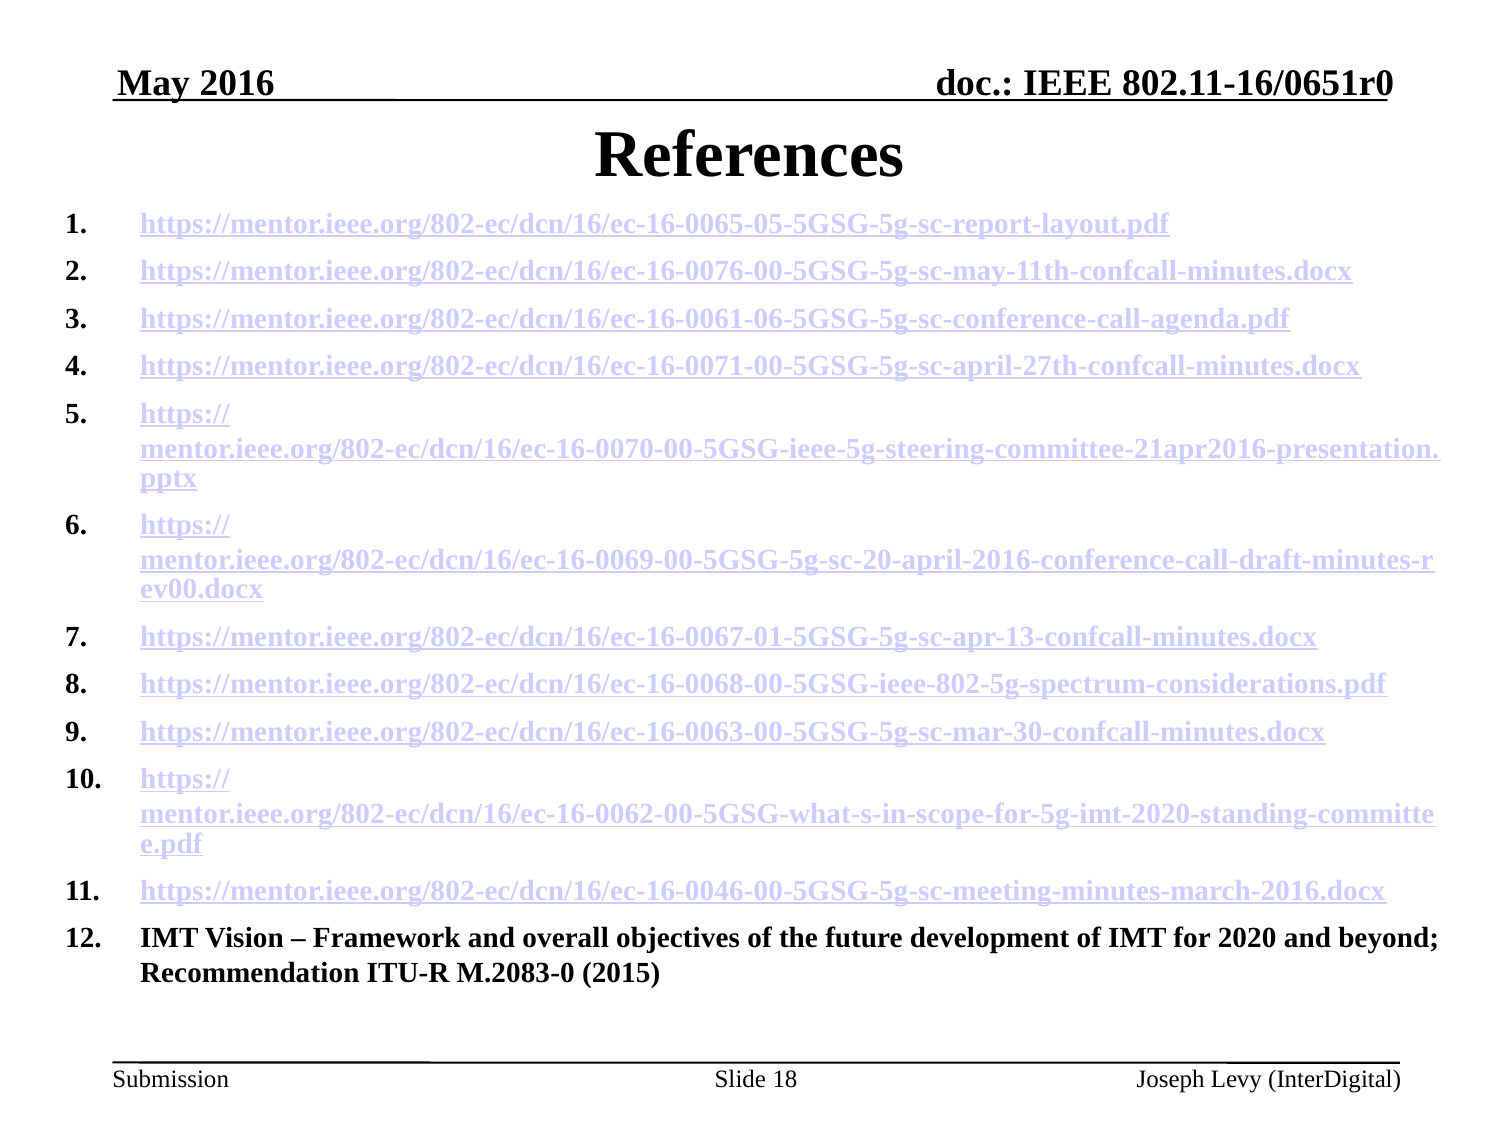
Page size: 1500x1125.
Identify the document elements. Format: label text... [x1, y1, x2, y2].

list https://mentor.ieee.org/802-ec/dcn/16/ec-16-0065-05-5GSG-5g-sc-report-layout.pdf https://mentor.ieee.org/802-ec/dcn/16/ec-16-0076-00-5GSG-5g-sc-may-11th-confcall-minutes.docx https://mentor.ieee.org/802-ec/dcn/16/ec-16-0061-06-5GSG-5g-sc-conference-call-agenda.pdf https://mentor.ieee.org/802-ec/dcn/16/ec-16-0071-00-5GSG-5g-sc-april-27th-confcall-minutes.docx https://mentor.ieee.org/802-ec/dcn/16/ec-16-0070-00-5GSG-ieee-5g-steering-committee-21apr2016-presentation.pptx https://mentor.ieee.org/802-ec/dcn/16/ec-16-0069-00-5GSG-5g-sc-20-april-2016-conference-call-draft-minutes-rev00.docx https://mentor.ieee.org/802-ec/dcn/16/ec-16-0067-01-5GSG-5g-sc-apr-13-confcall-minutes.docx https://mentor.ieee.org/802-ec/dcn/16/ec-16-0068-00-5GSG-ieee-802-5g-spectrum-considerations.pdf https://mentor.ieee.org/802-ec/dcn/16/ec-16-0063-00-5GSG-5g-sc-mar-30-confcall-minutes.docx https://mentor.ieee.org/802-ec/dcn/16/ec-16-0062-00-5GSG-what-s-in-scope-for-5g-imt-2020-standing-committee.pdf https://mentor.ieee.org/802-ec/dcn/16/ec-16-0046-00-5GSG-5g-sc-meeting-minutes-march-2016.docx IMT Vision – Framework and overall objectives of the future development of IMT for 2020 and beyond; Recommendation ITU-R M.2083-0 (2015) [49, 196, 1463, 1038]
title References [112, 112, 1388, 188]
slide_number Slide 18 [712, 1061, 800, 1123]
footer Joseph Levy (InterDigital) [1019, 1061, 1402, 1093]
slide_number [116, 58, 507, 104]
